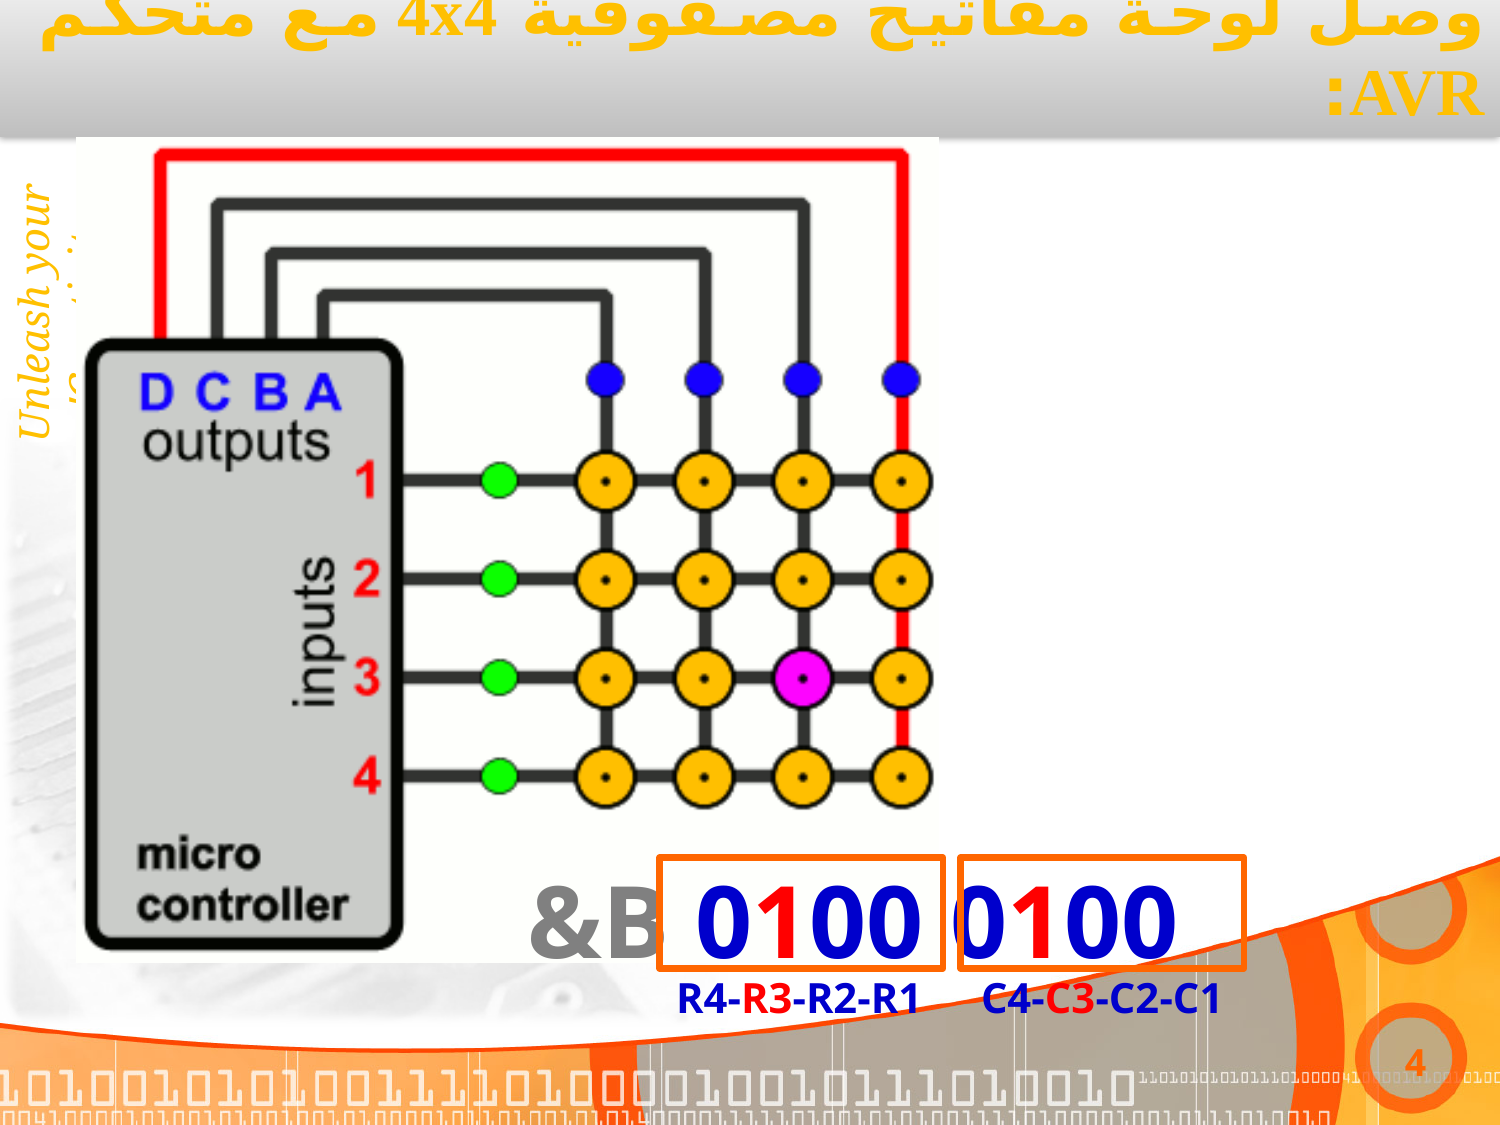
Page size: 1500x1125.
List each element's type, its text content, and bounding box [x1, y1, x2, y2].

text_box وصل لوحة مفاتيح مصفوفية 4x4 مع متحكم AVR: [0, 0, 1500, 137]
slide_number 4 [1358, 1031, 1442, 1091]
text_box Unleash your Creativity! [0, 125, 59, 396]
text_box &B 0100 0100 [943, 851, 1288, 987]
picture [0, 136, 1500, 1125]
text_box C4-C3-C2-C1 [934, 964, 1270, 1029]
text_box R4-R3-R2-R1 [733, 970, 934, 1029]
text_box [958, 855, 1246, 964]
